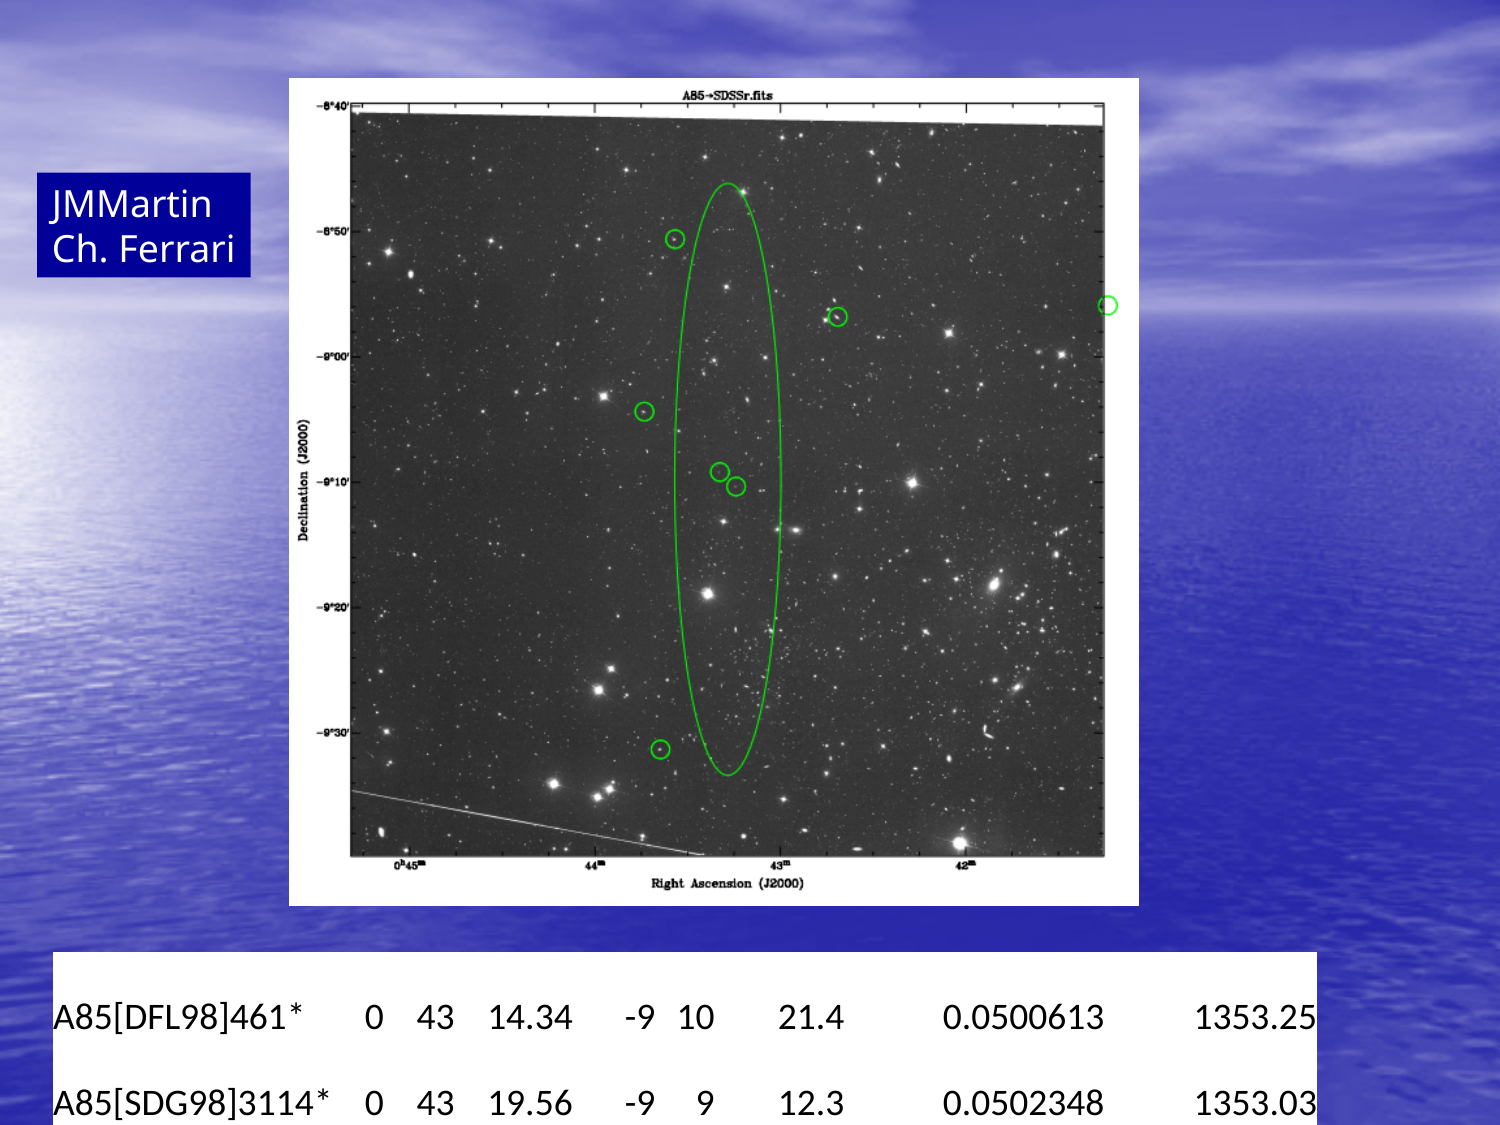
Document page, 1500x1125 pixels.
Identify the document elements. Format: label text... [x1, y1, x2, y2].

table_header -9 [573, 952, 655, 1039]
table_cell 43 [384, 1039, 455, 1125]
table_header 43 [384, 952, 455, 1039]
table_header 14.34 [455, 952, 573, 1039]
table_header 21.4 [715, 952, 844, 1039]
table_cell 9 [655, 1039, 715, 1125]
table_header 10 [655, 952, 715, 1039]
table_cell 19.56 [455, 1039, 573, 1125]
table_cell 0 [348, 1039, 384, 1125]
picture [289, 77, 1140, 906]
table_header 0 [348, 952, 384, 1039]
table_header 1353.25 [1104, 952, 1317, 1039]
table_cell A85[SDG98]3114* [53, 1039, 348, 1125]
table_cell 1353.03 [1104, 1039, 1317, 1125]
table_cell 0.0502348 [844, 1039, 1104, 1125]
table_cell 12.3 [715, 1039, 844, 1125]
table_cell -9 [573, 1039, 655, 1125]
table_header 0.0500613 [844, 952, 1104, 1039]
table_header A85[DFL98]461* [53, 952, 348, 1039]
text_box JMMartin Ch. Ferrari [37, 172, 251, 278]
